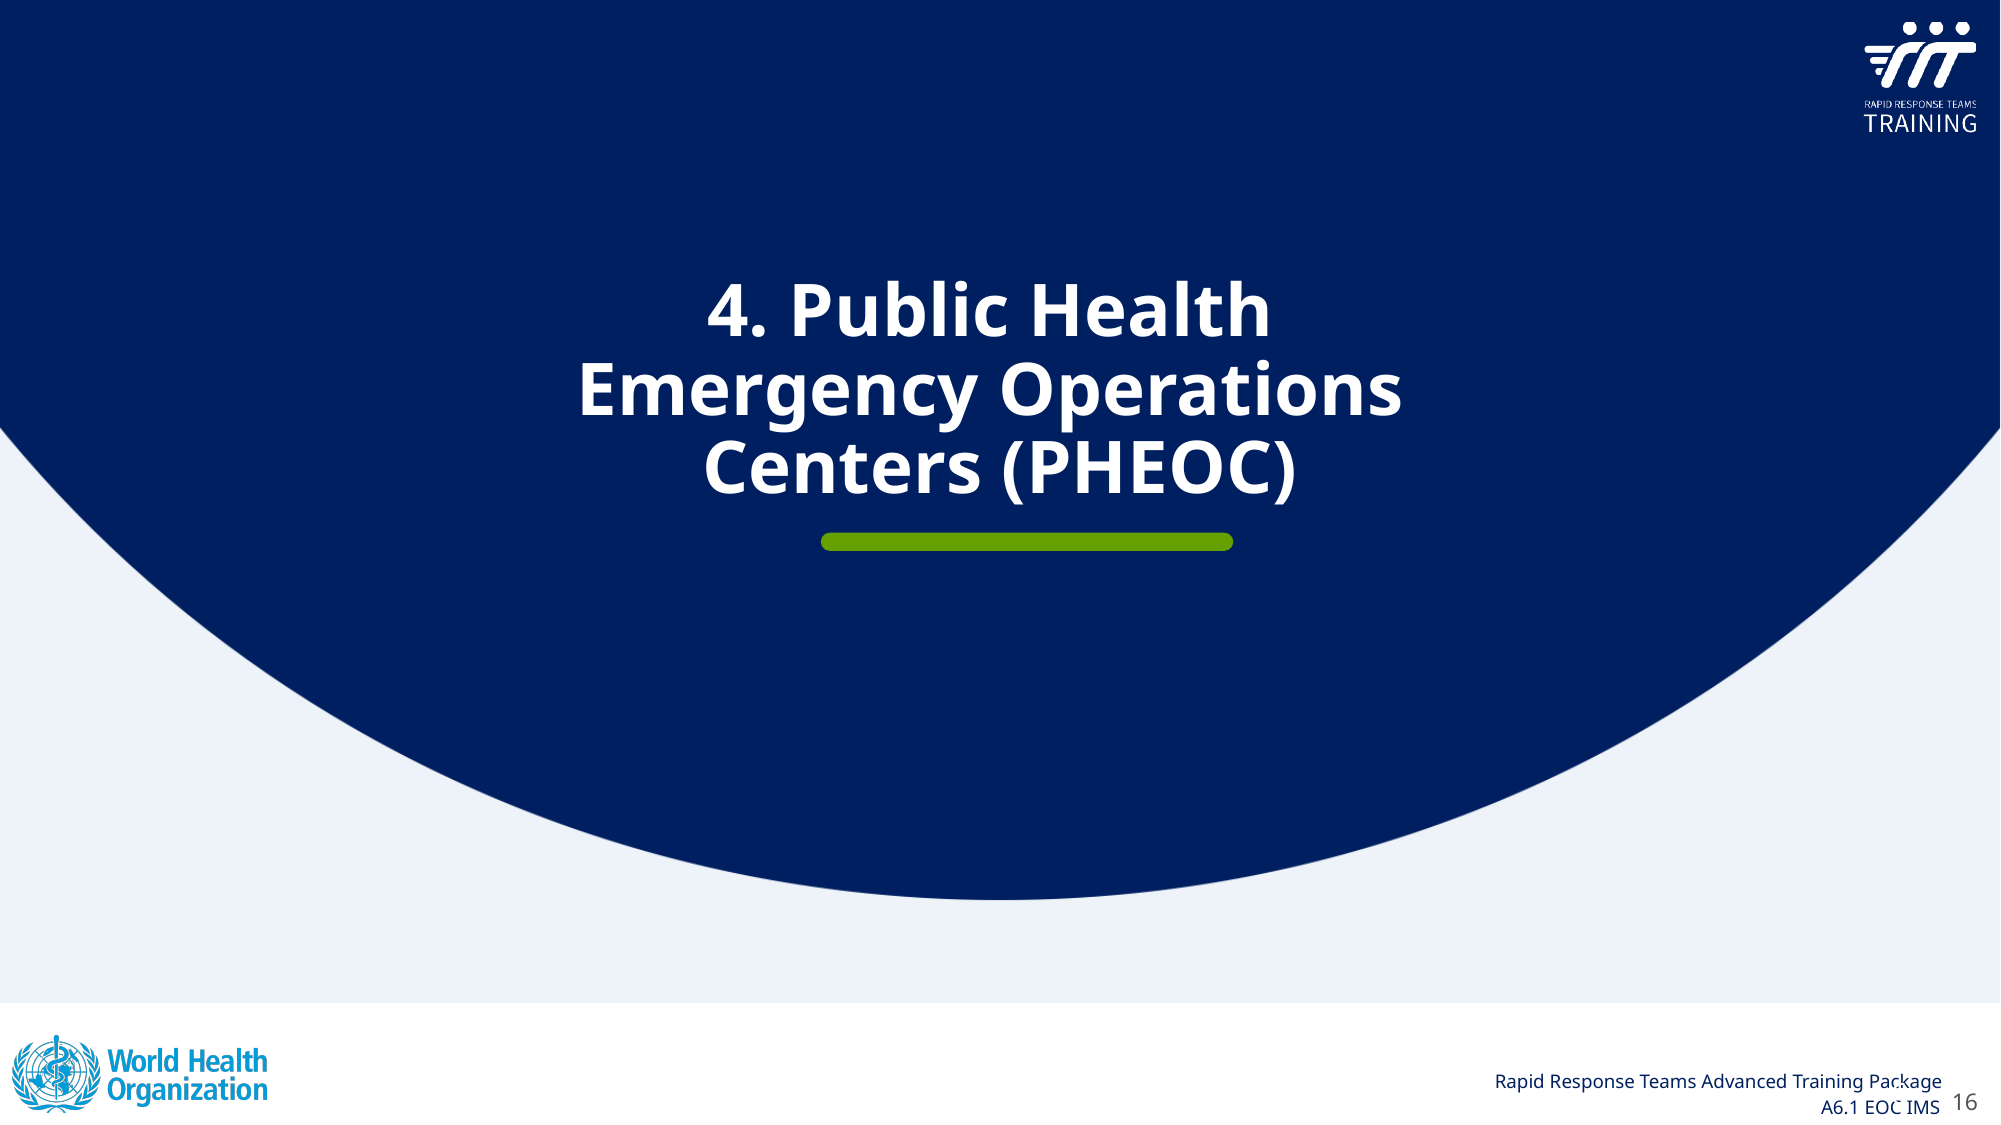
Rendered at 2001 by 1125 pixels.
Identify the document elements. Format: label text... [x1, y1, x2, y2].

slide_number 16 [1882, 1037, 1930, 1092]
picture [0, 0, 2001, 1003]
picture [58, 1050, 64, 1058]
list 4. Public Health Emergency Operations Centers (PHEOC) [446, 237, 1554, 546]
picture [12, 1035, 267, 1113]
picture [12, 1083, 48, 1113]
